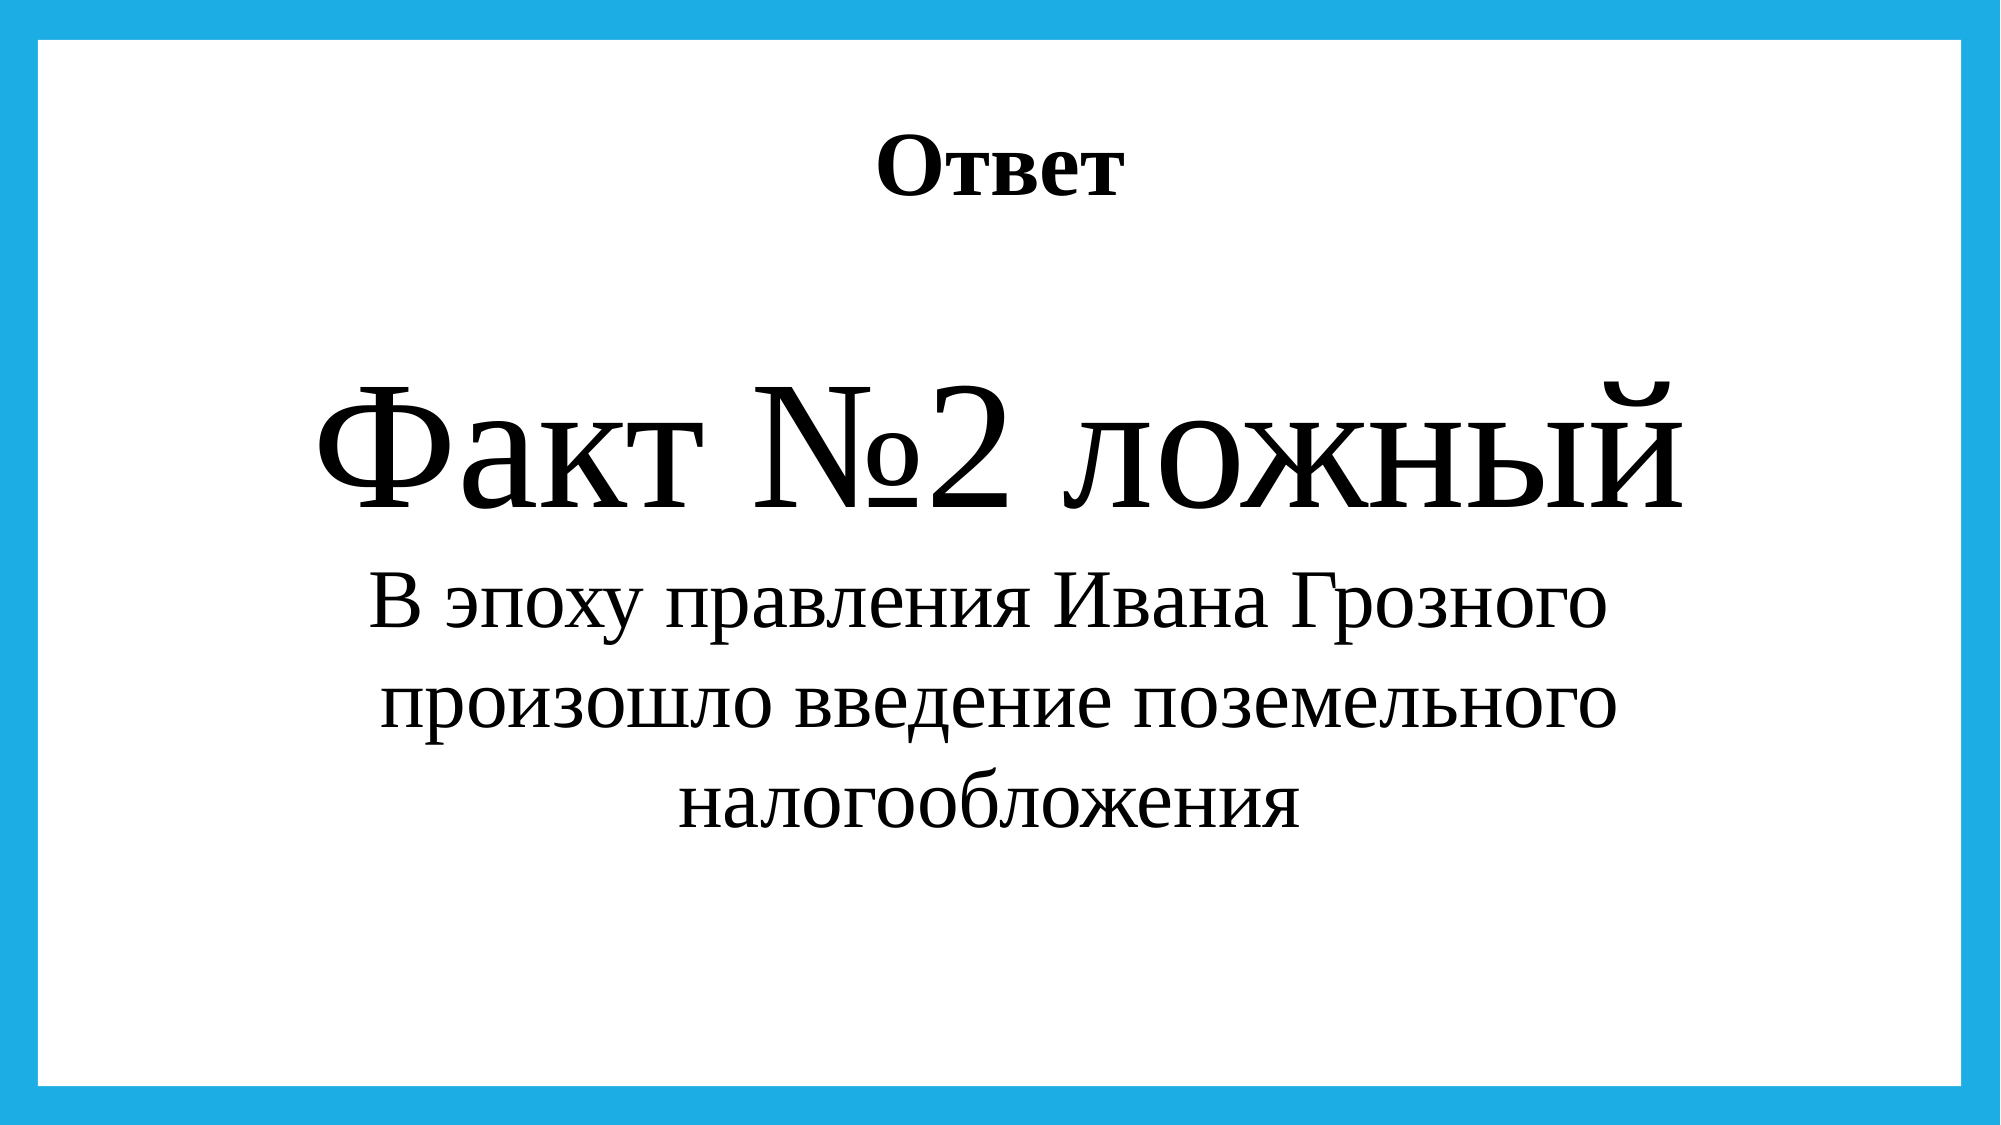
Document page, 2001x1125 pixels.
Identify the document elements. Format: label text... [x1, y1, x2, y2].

text_box Ответ Факт №2 ложный В эпоху правления Ивана Грозного произошло введение поземельного налогообложения [195, 96, 1805, 851]
